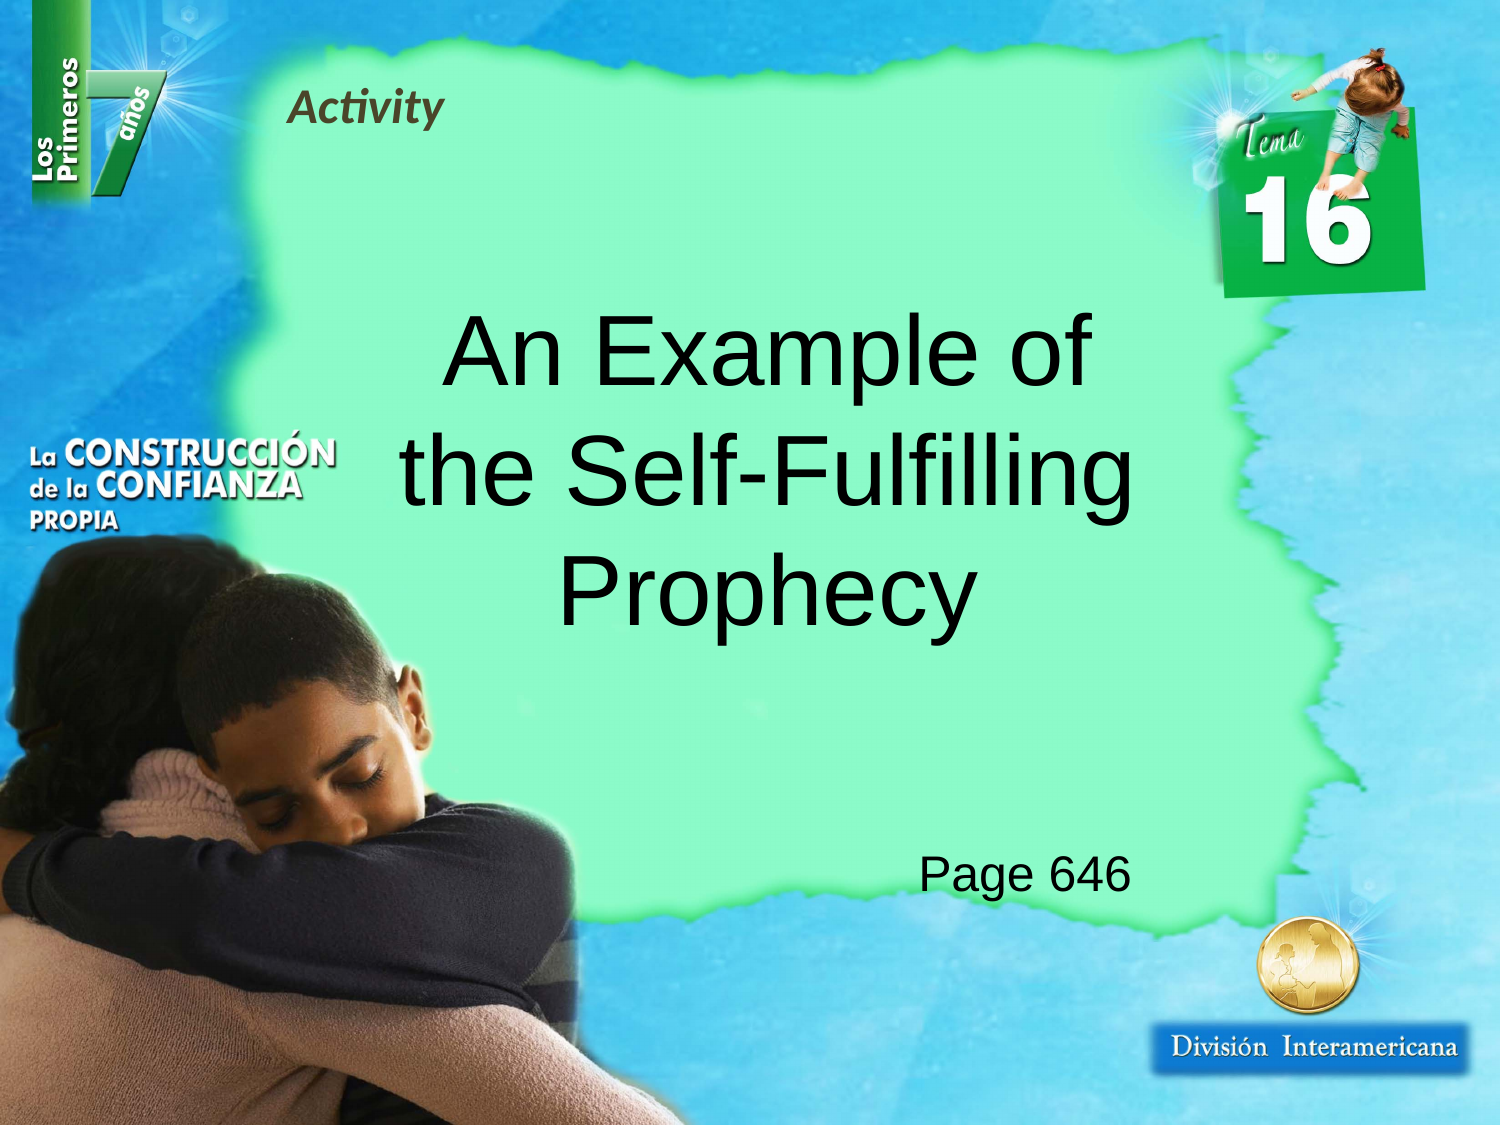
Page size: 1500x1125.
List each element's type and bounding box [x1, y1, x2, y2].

text_box [265, 66, 1210, 911]
picture [0, 0, 1500, 1125]
